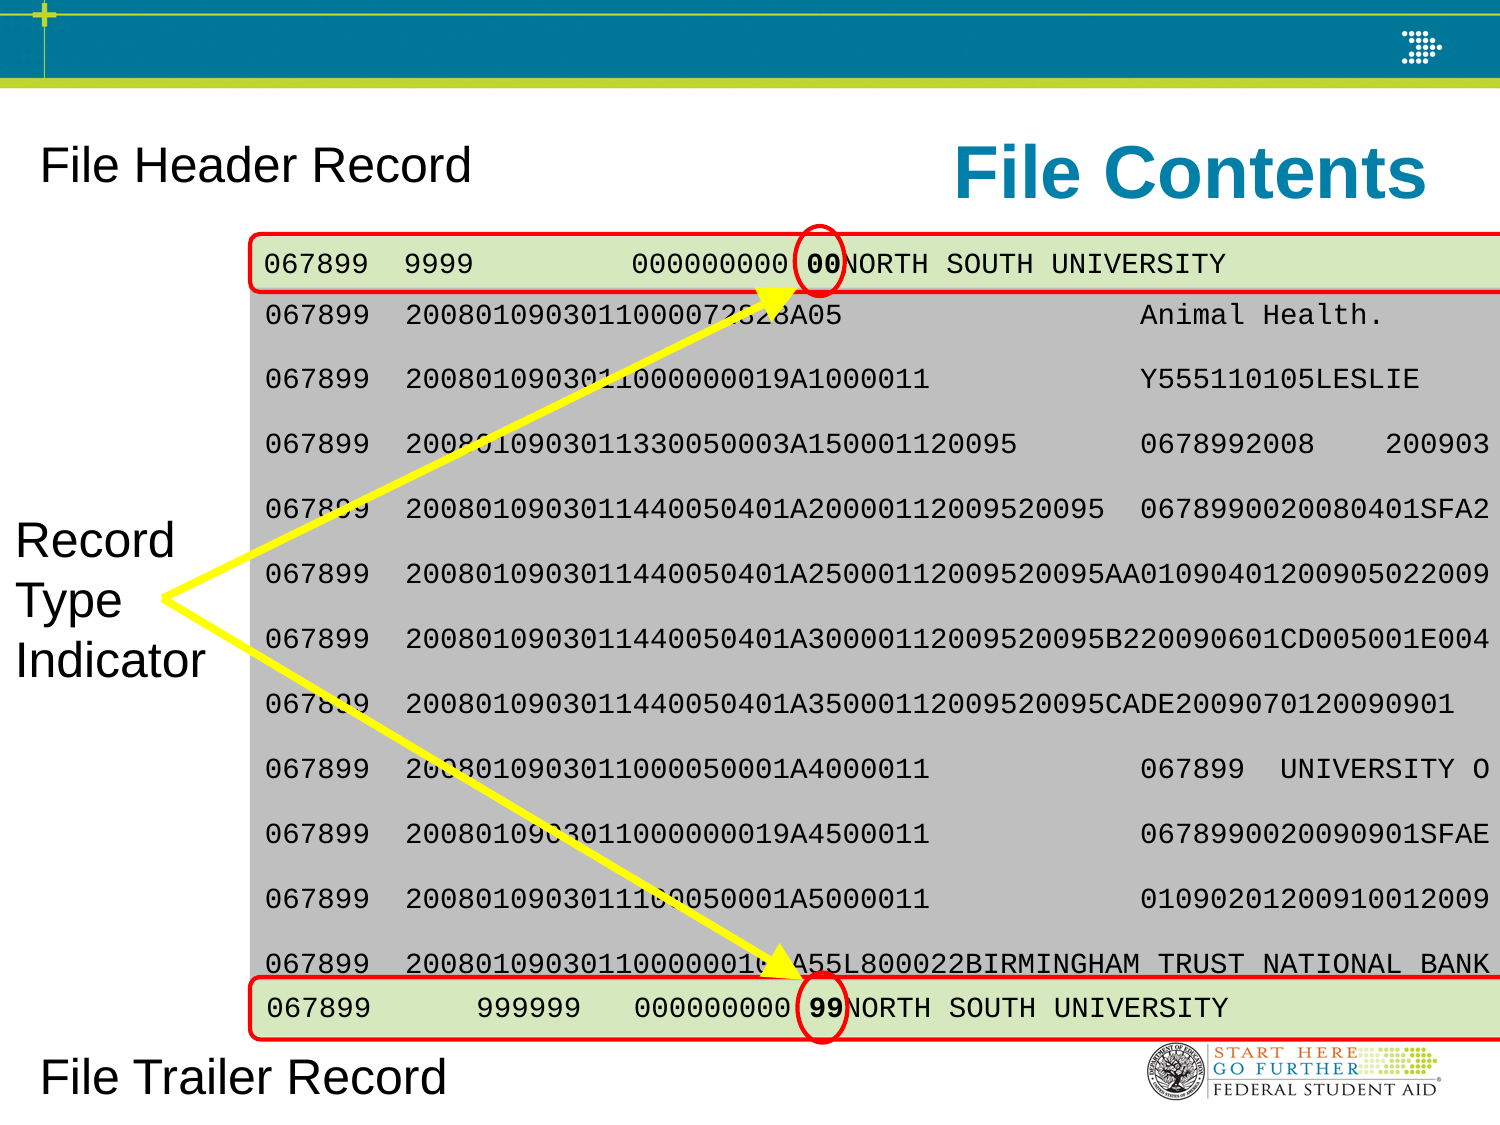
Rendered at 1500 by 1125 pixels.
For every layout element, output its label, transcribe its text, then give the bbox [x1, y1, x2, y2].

text_box [795, 970, 850, 1045]
text_box File Trailer Record [24, 1036, 550, 1112]
text_box [792, 223, 847, 299]
list 067899 2008010903011000072828A05 Animal Health. 067899 2008010903011000000019A1000011 Y555110105LESLIE 067899 2008010903011330050003A150001120095 0678992008 200903 067899 2008010903011440050401A20000112009520095 0678990020080401SFA2 067899 2008010903011440050401A25000112009520095AA01090401200905022009 067899 2008010903011440050401A30000112009520095B220090601CD005001E004 067899 2008010903011440050401A35000112009520095CADE2009070120090901 067899 2008010903011000050001A4000011 067899 UNIVERSITY O 067899 2008010903011000000019A4500011 0678990020090901SFAE 067899 2008010903011100050001A5000011 01090201200910012009 067899 2008010903011000000101A55L800022BIRMINGHAM TRUST NATIONAL BANK [803, 295, 1500, 974]
picture [0, 3, 1500, 26]
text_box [162, 598, 804, 980]
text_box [162, 287, 799, 597]
text_box [247, 988, 810, 1042]
picture [0, 695, 1500, 1125]
text_box [247, 231, 802, 286]
text_box File Header Record [24, 124, 550, 200]
text_box Record Type Indicator [0, 499, 157, 695]
text_box [835, 974, 1500, 1042]
picture [1424, 32, 1428, 42]
picture [0, 78, 1500, 499]
text_box [833, 231, 1500, 295]
title File Contents [56, 105, 1444, 232]
